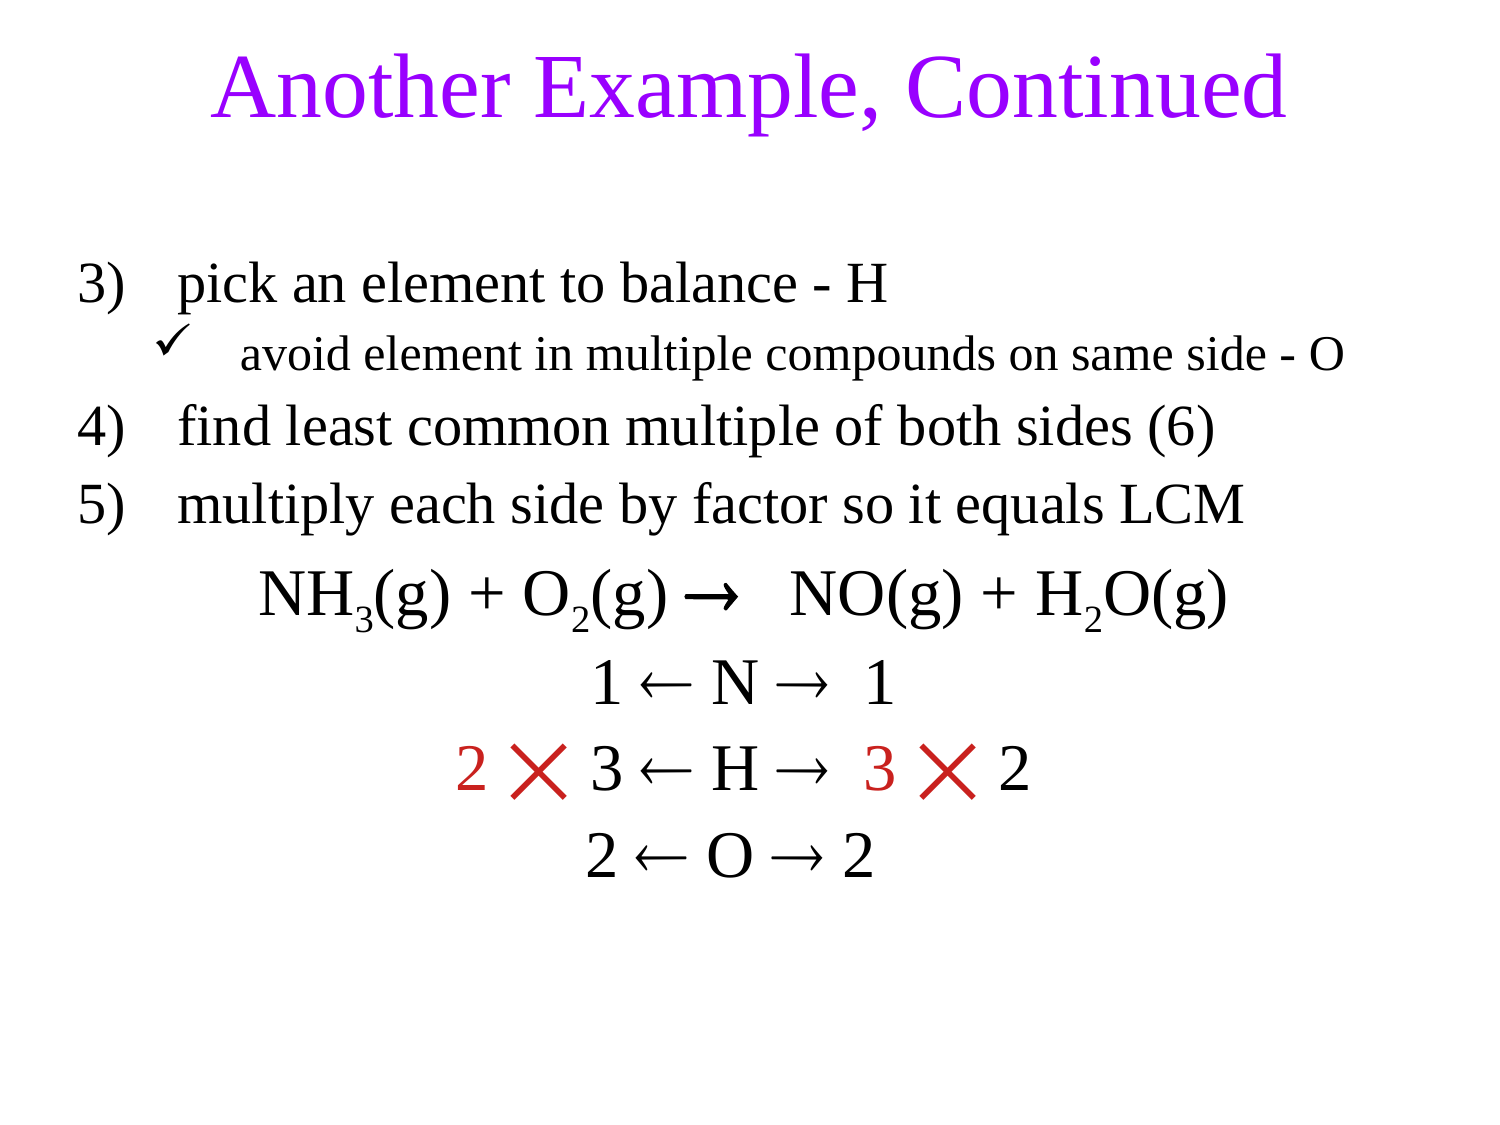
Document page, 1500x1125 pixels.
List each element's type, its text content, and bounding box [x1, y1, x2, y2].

text_box Another Example, Continued [112, 12, 1388, 150]
text_box pick an element to balance - H avoid element in multiple compounds on same side - O find least common multiple of both sides (6) multiply each side by factor so it equals LCM NH3(g) + O2(g)  NO(g) + H2O(g) 1  N 1 2 ⨉ 3  H  3 ⨉ 2 2  O  2 [62, 149, 1425, 1025]
